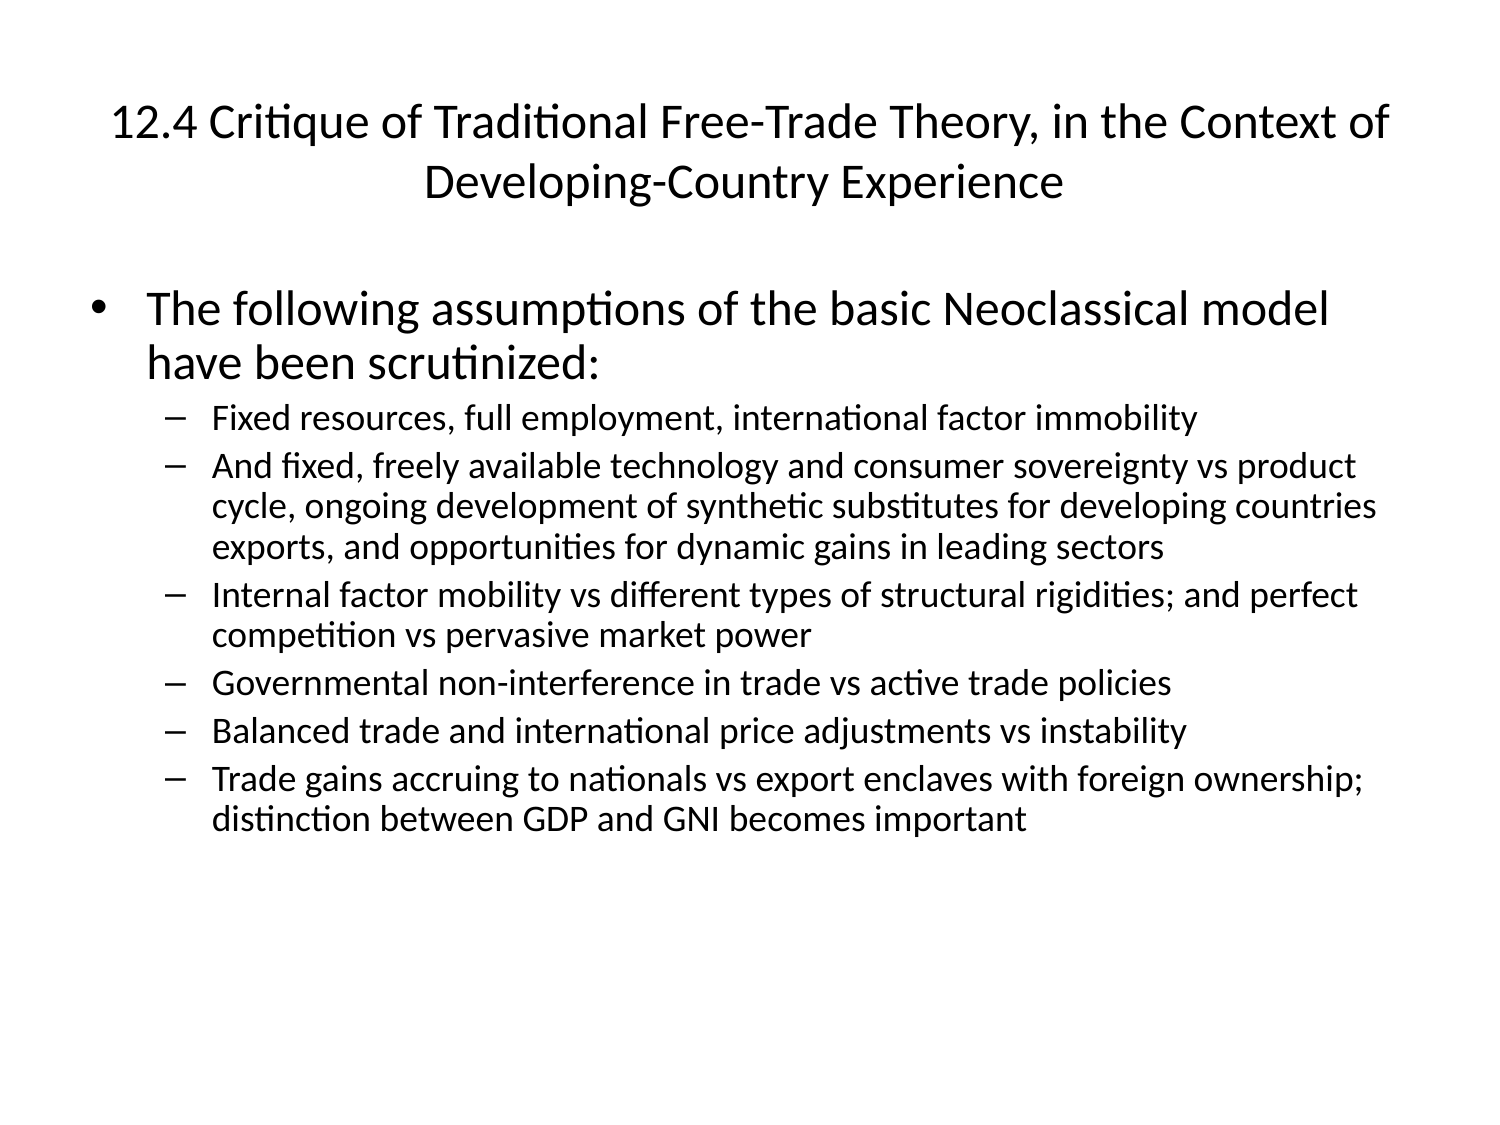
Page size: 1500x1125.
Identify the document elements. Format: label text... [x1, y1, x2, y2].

title 12.4 Critique of Traditional Free-Trade Theory, in the Context of Developing-Country Experience [62, 37, 1438, 259]
list The following assumptions of the basic Neoclassical model have been scrutinized: Fixed resources, full employment, international factor immobility And fixed, freely available technology and consumer sovereignty vs product cycle, ongoing development of synthetic substitutes for developing countries exports, and opportunities for dynamic gains in leading sectors Internal factor mobility vs different types of structural rigidities; and perfect competition vs pervasive market power Governmental non-interference in trade vs active trade policies Balanced trade and international price adjustments vs instability Trade gains accruing to nationals vs export enclaves with foreign ownership; distinction between GDP and GNI becomes important [75, 275, 1450, 1050]
